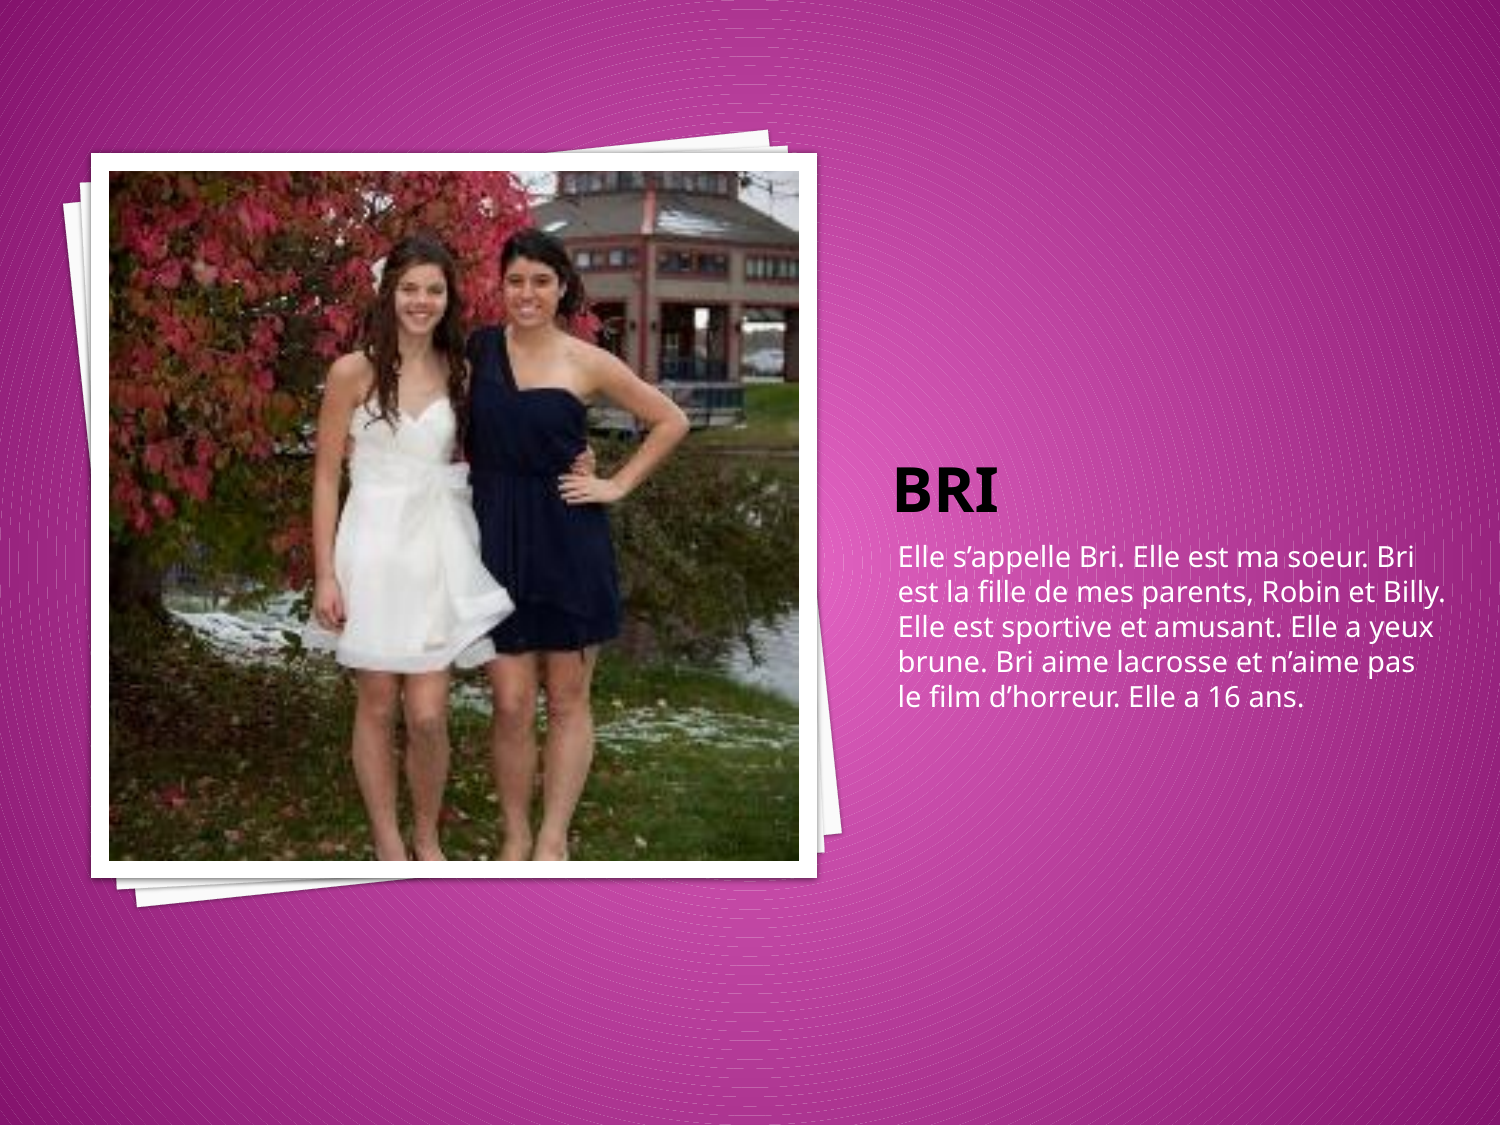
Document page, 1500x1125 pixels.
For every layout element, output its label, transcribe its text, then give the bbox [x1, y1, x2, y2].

title Bri [884, 187, 1447, 525]
picture [108, 170, 800, 862]
list Elle s’appelle Bri. Elle est ma soeur. Bri est la fille de mes parents, Robin et Billy. Elle est sportive et amusant. Elle a yeux brune. Bri aime lacrosse et n’aime pas le film d’horreur. Elle a 16 ans. [883, 538, 1447, 854]
